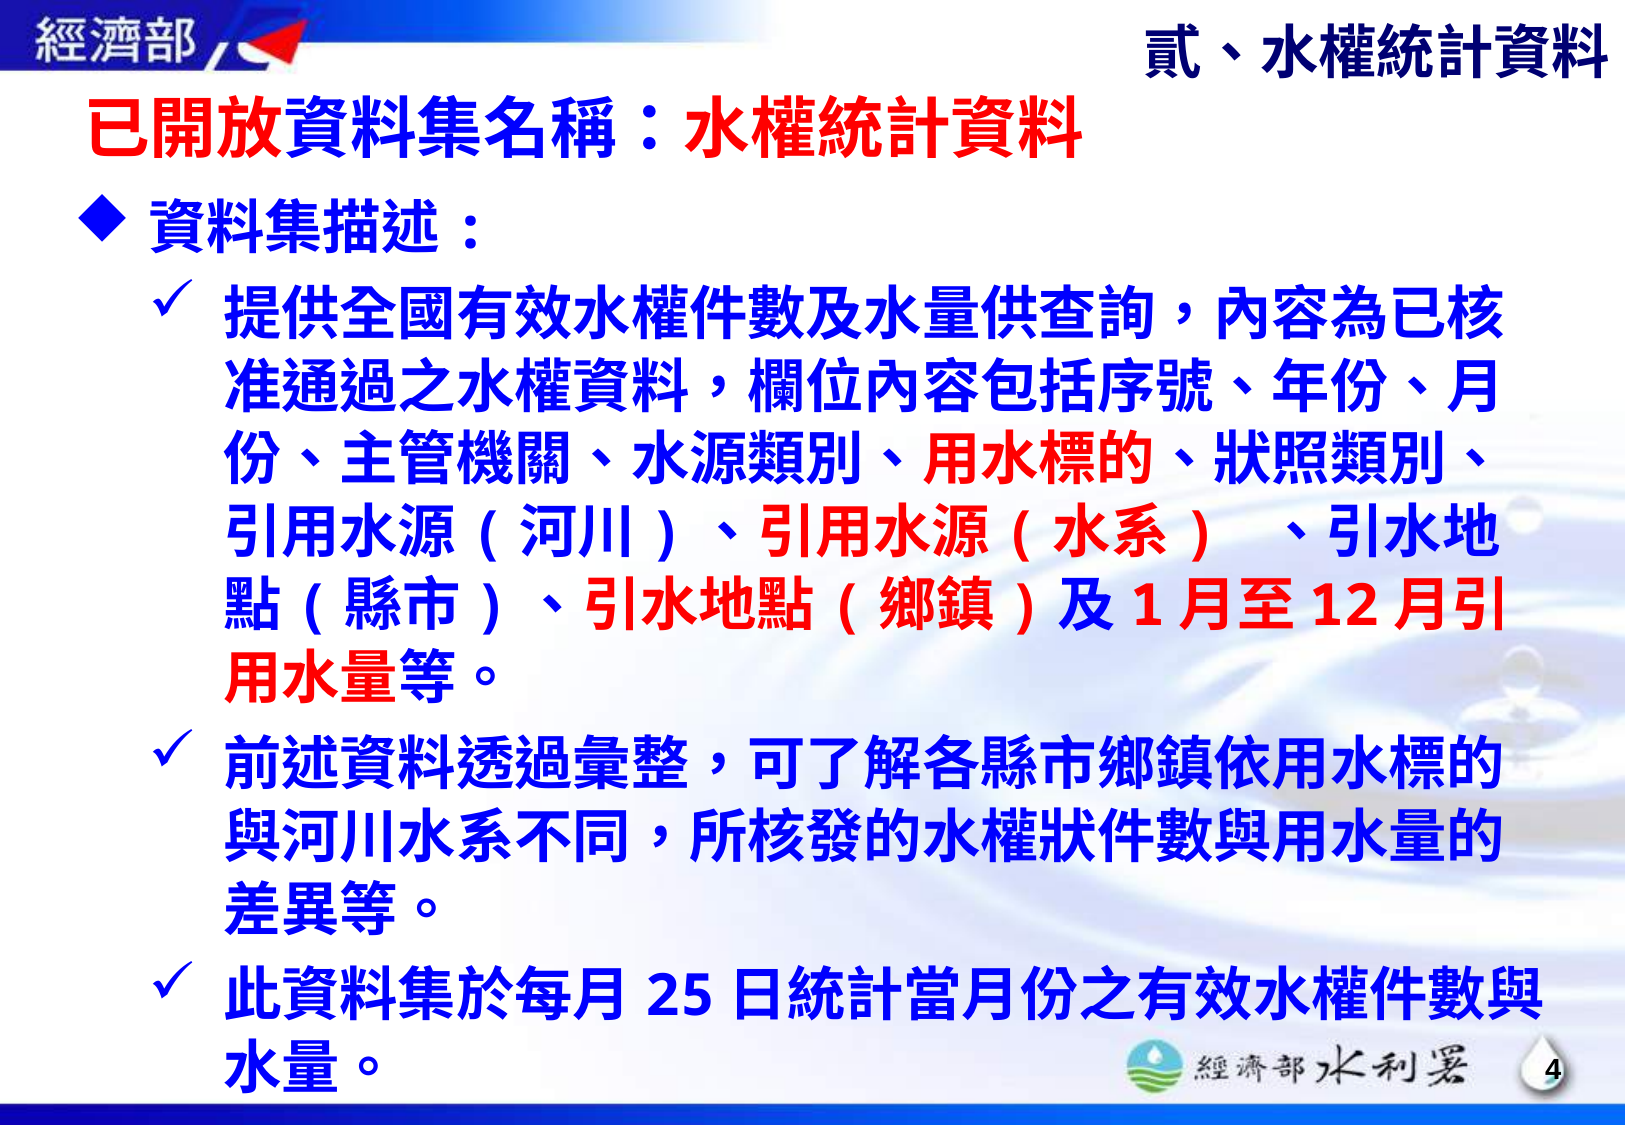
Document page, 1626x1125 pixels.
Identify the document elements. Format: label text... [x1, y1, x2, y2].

text_box 貳、水權統計資料 [0, 0, 1625, 100]
text_box 資料集描述: 提供全國有效水權件數及水量供查詢，內容為已核准通過之水權資料，欄位內容包括序號、年份、月份、主管機關、水源類別、用水標的、狀照類別、引用水源(河川)、引用水源(水系) 、引水地點(縣市)、引水地點(鄉鎮)及1月至12月引用水量等。 前述資料透過彙整，可了解各縣市鄉鎮依用水標的與河川水系不同，所核發的水權狀件數與用水量的差異等。 此資料集於每月25日統計當月份之有效水權件數與水量。 [58, 179, 1567, 1108]
text_box 已開放資料集名稱：水權統計資料 [68, 78, 1238, 173]
slide_number 3 [1237, 1042, 1577, 1119]
picture [0, 100, 1625, 1125]
